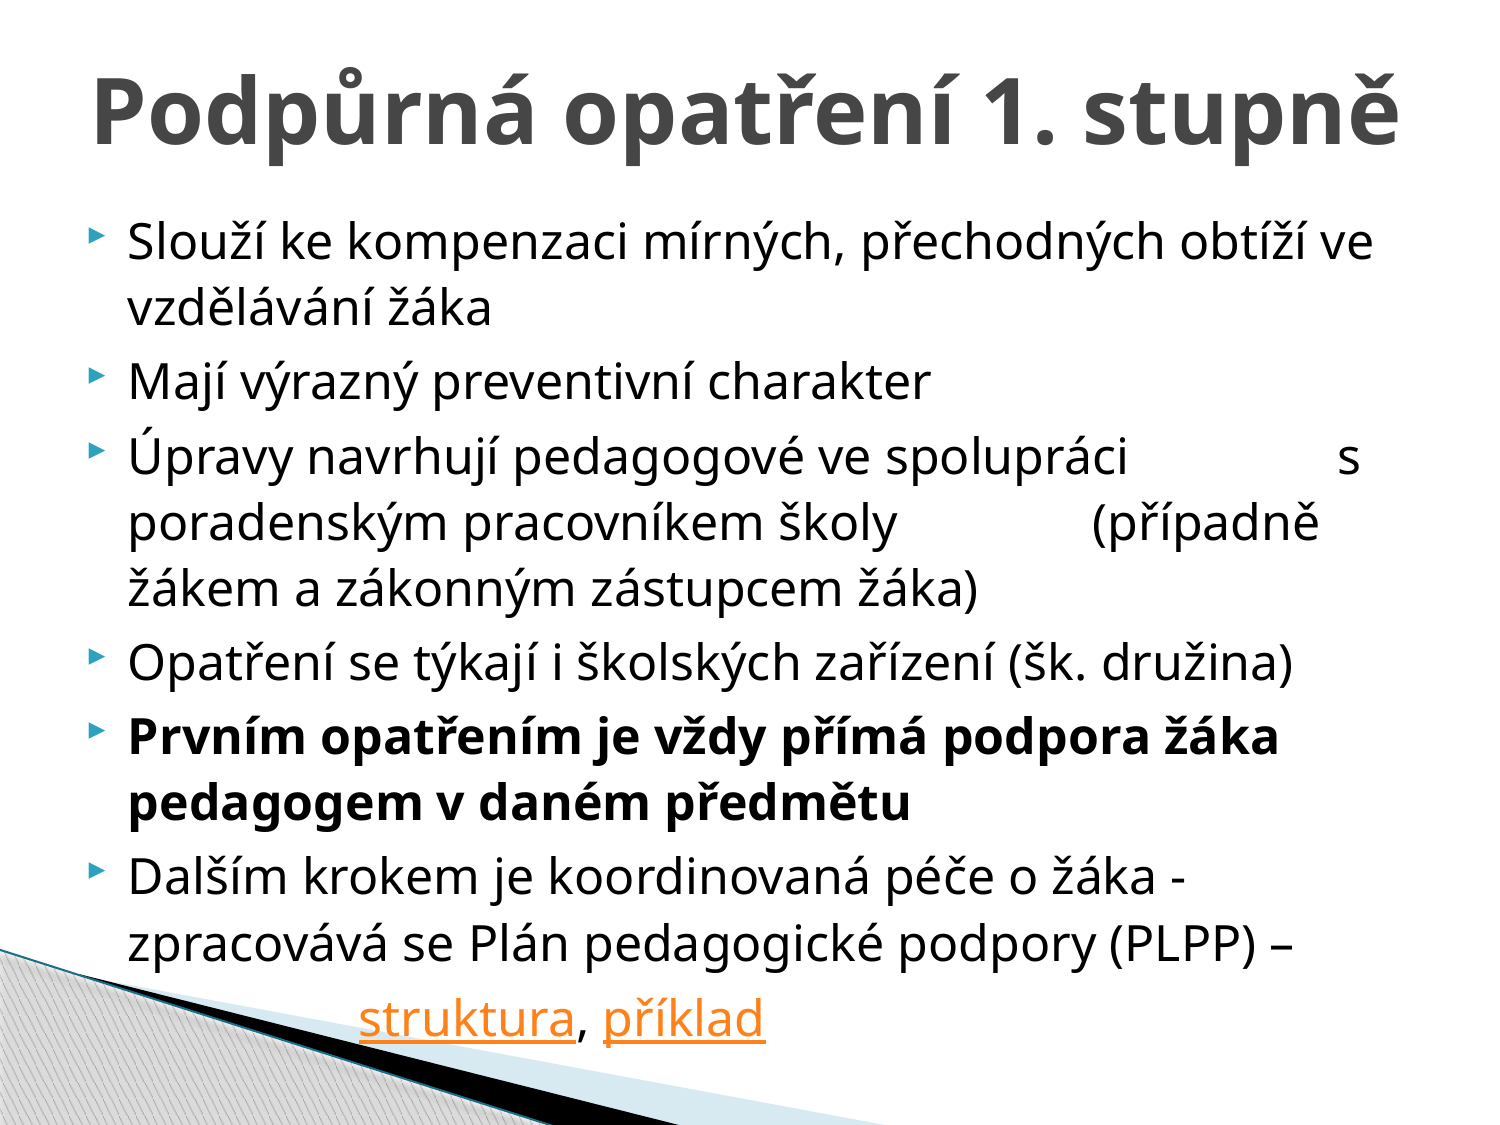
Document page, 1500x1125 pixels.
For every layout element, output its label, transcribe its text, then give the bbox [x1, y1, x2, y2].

list Slouží ke kompenzaci mírných, přechodných obtíží ve vzdělávání žáka Mají výrazný preventivní charakter Úpravy navrhují pedagogové ve spolupráci s poradenským pracovníkem školy (případně žákem a zákonným zástupcem žáka) Opatření se týkají i školských zařízení (šk. družina) Prvním opatřením je vždy přímá podpora žáka pedagogem v daném předmětu Dalším krokem je koordinovaná péče o žáka - zpracovává se Plán pedagogické podpory (PLPP) – struktura, příklad [53, 196, 1439, 1035]
title Podpůrná opatření 1. stupně [75, 30, 1425, 185]
